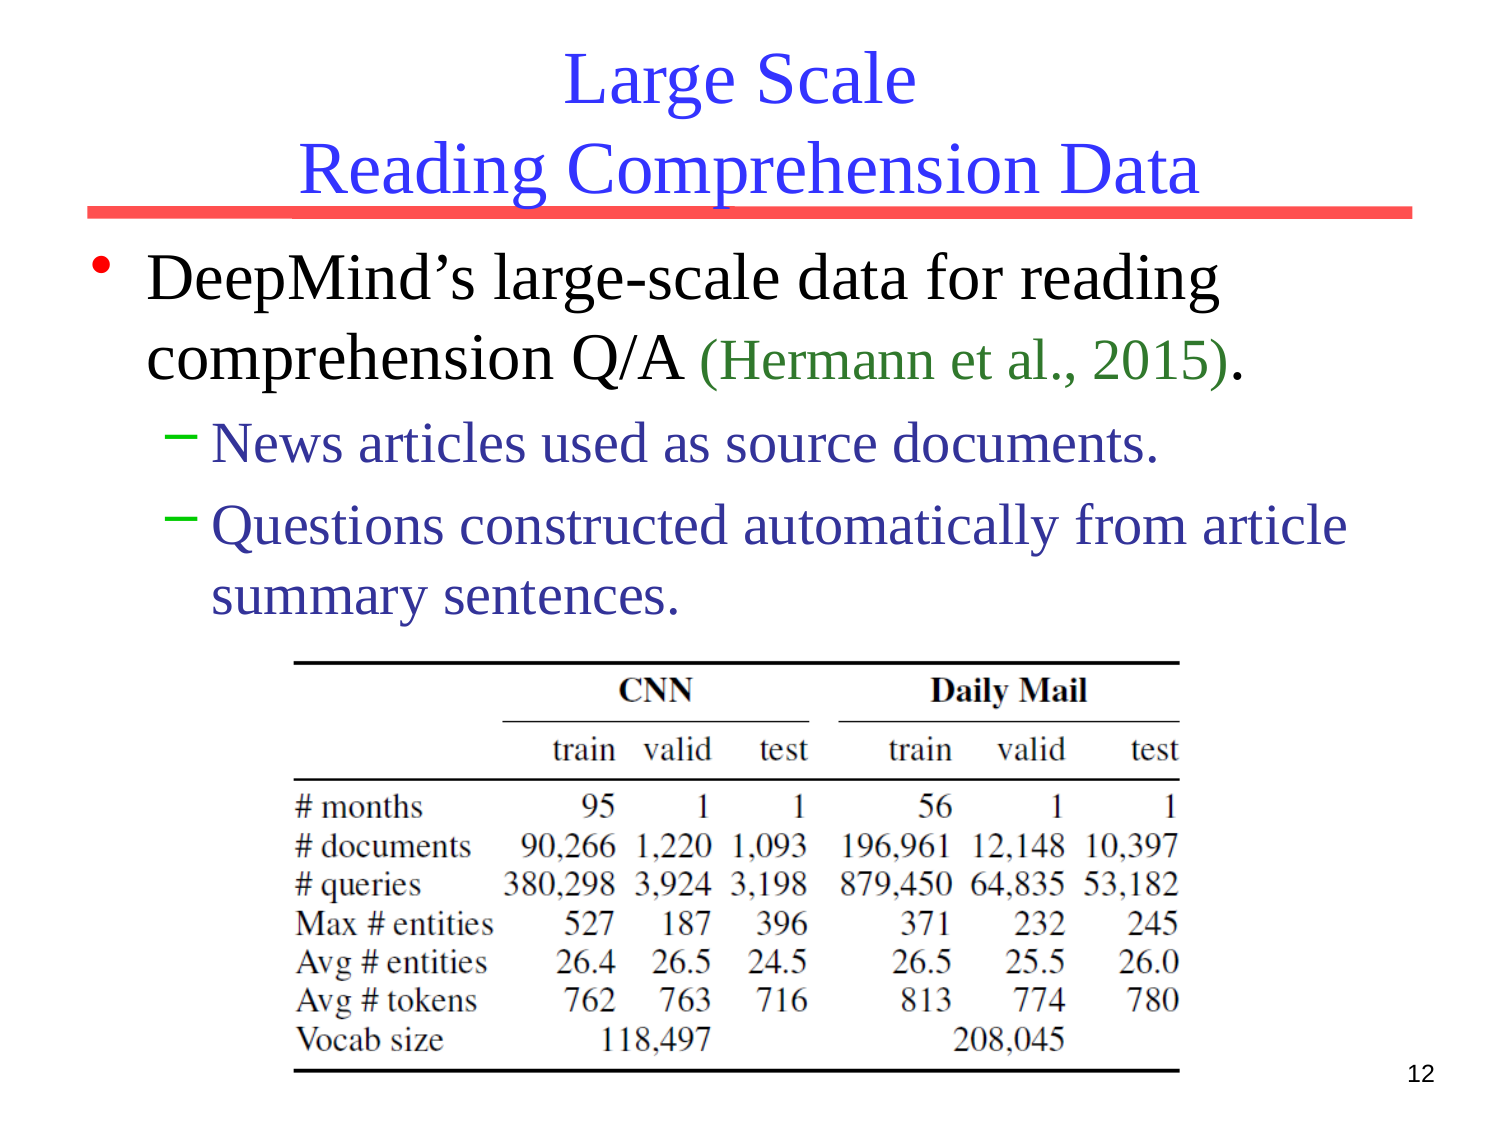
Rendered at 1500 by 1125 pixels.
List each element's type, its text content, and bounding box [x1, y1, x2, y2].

list DeepMind’s large-scale data for reading comprehension Q/A (Hermann et al., 2015). News articles used as source documents. Questions constructed automatically from article summary sentences. [75, 224, 1450, 650]
title Large Scale Reading Comprehension Data [112, 37, 1388, 200]
slide_number 12 [1137, 1050, 1450, 1125]
picture [262, 637, 1204, 1097]
